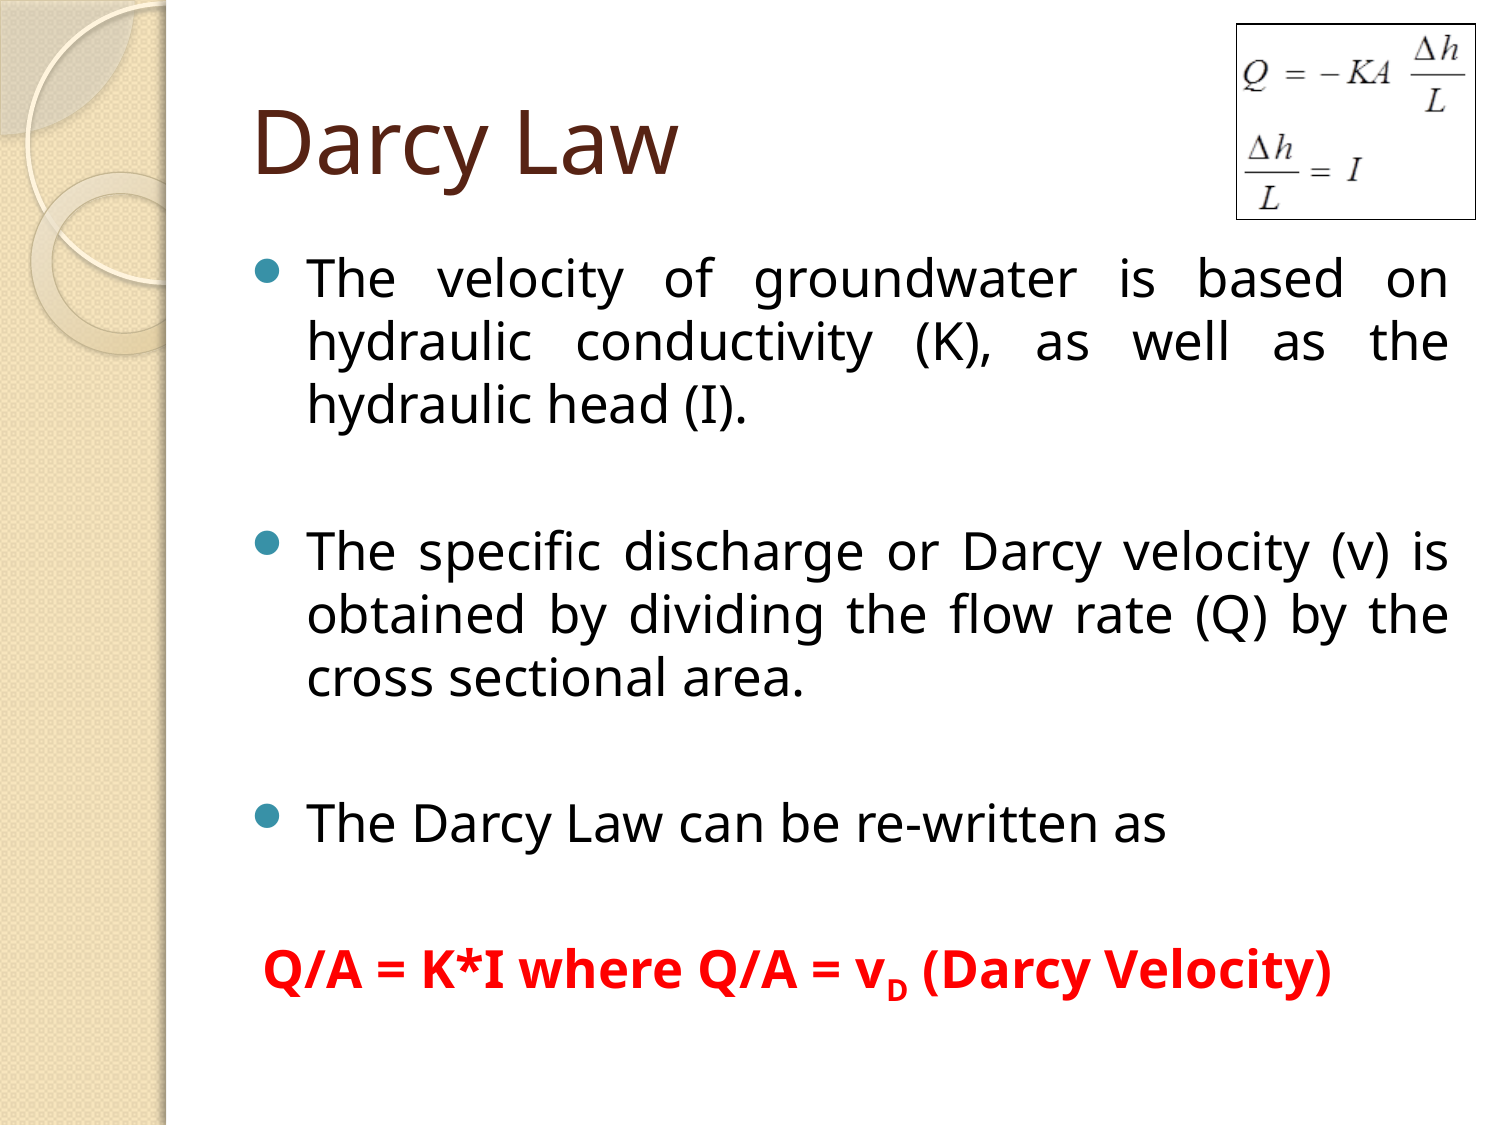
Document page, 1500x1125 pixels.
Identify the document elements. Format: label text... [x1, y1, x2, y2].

picture [1237, 24, 1476, 219]
title Darcy Law [235, 45, 1466, 233]
list The velocity of groundwater is based on hydraulic conductivity (K), as well as the hydraulic head (I). The specific discharge or Darcy velocity (v) is obtained by dividing the flow rate (Q) by the cross sectional area. The Darcy Law can be re-written as Q/A = K*I where Q/A = vD (Darcy Velocity) [235, 237, 1466, 1025]
